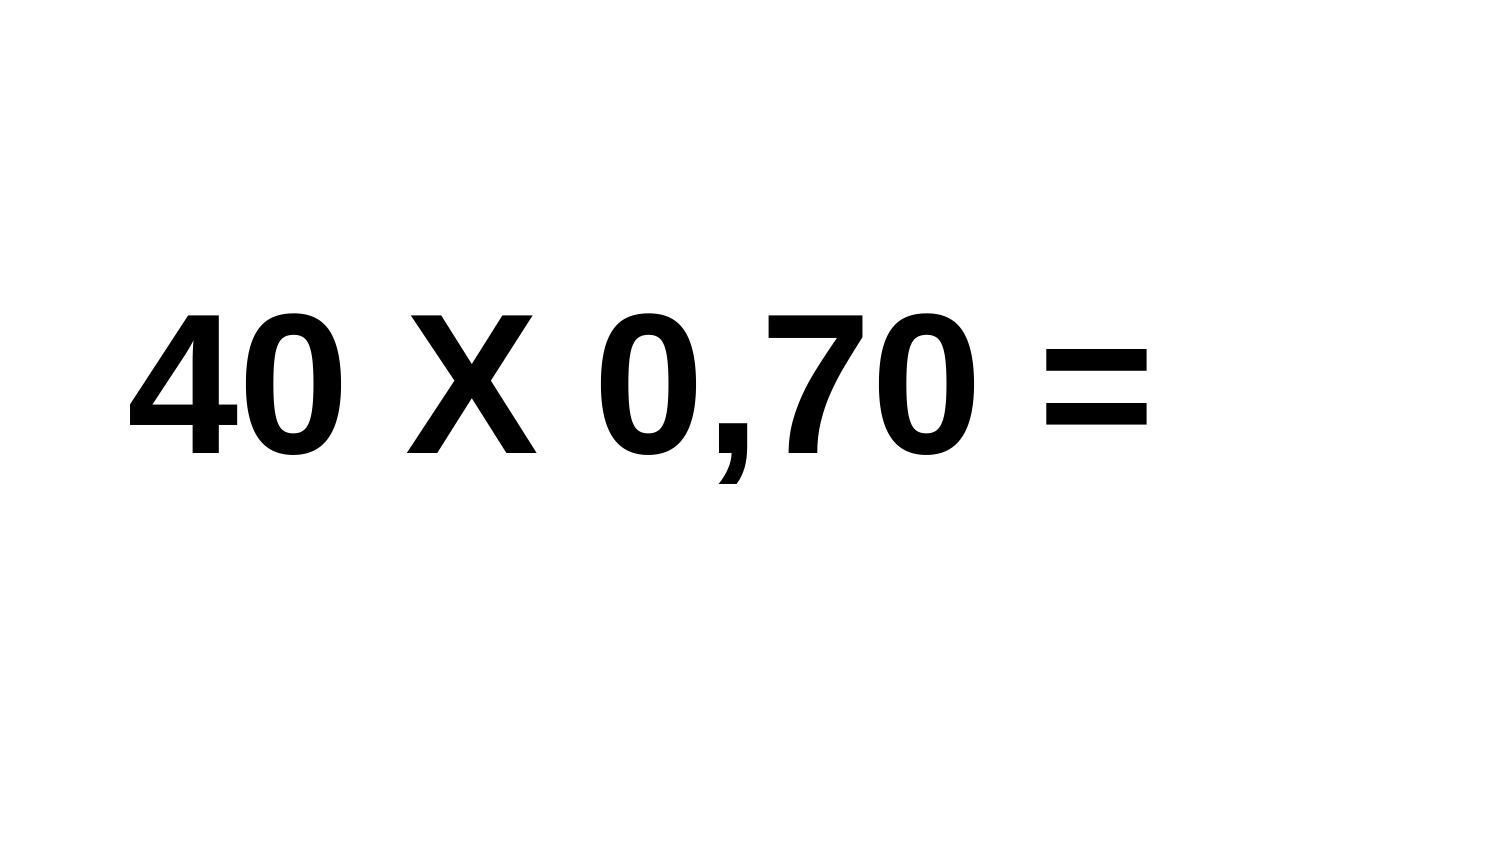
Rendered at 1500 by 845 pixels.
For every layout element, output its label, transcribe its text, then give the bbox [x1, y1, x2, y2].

text_box 40 X 0,70 = [112, 318, 1388, 509]
